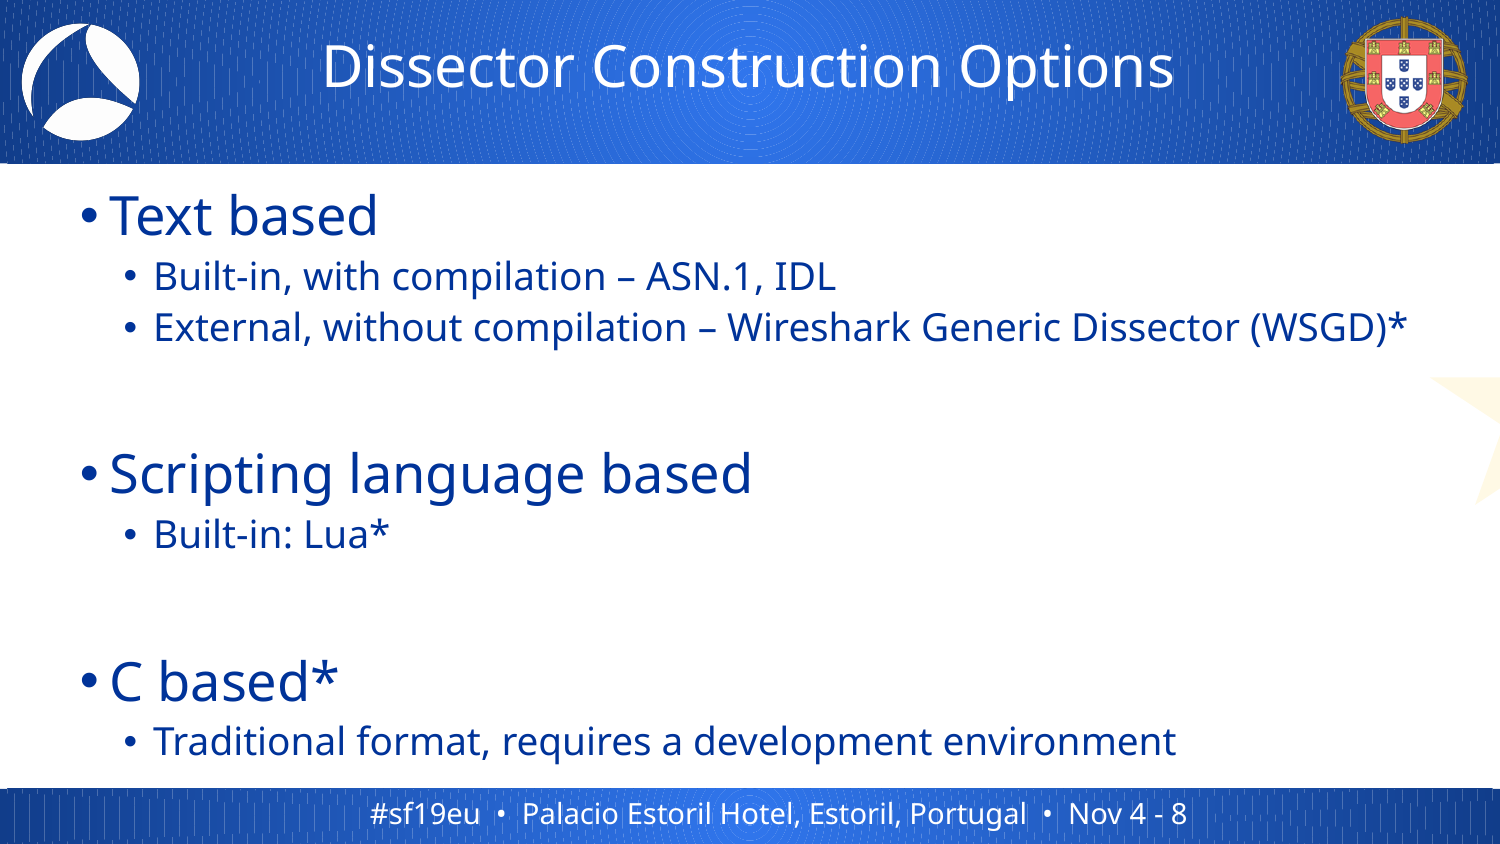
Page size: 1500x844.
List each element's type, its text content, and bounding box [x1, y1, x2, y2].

list Dissector Construction Options [147, 0, 1341, 139]
picture [1327, 16, 1481, 144]
list Text based Built-in, with compilation – ASN.1, IDL External, without compilation – Wireshark Generic Dissector (WSGD)* Scripting language based Built-in: Lua* C based* Traditional format, requires a development environment [64, 173, 1436, 788]
picture [21, 23, 140, 141]
